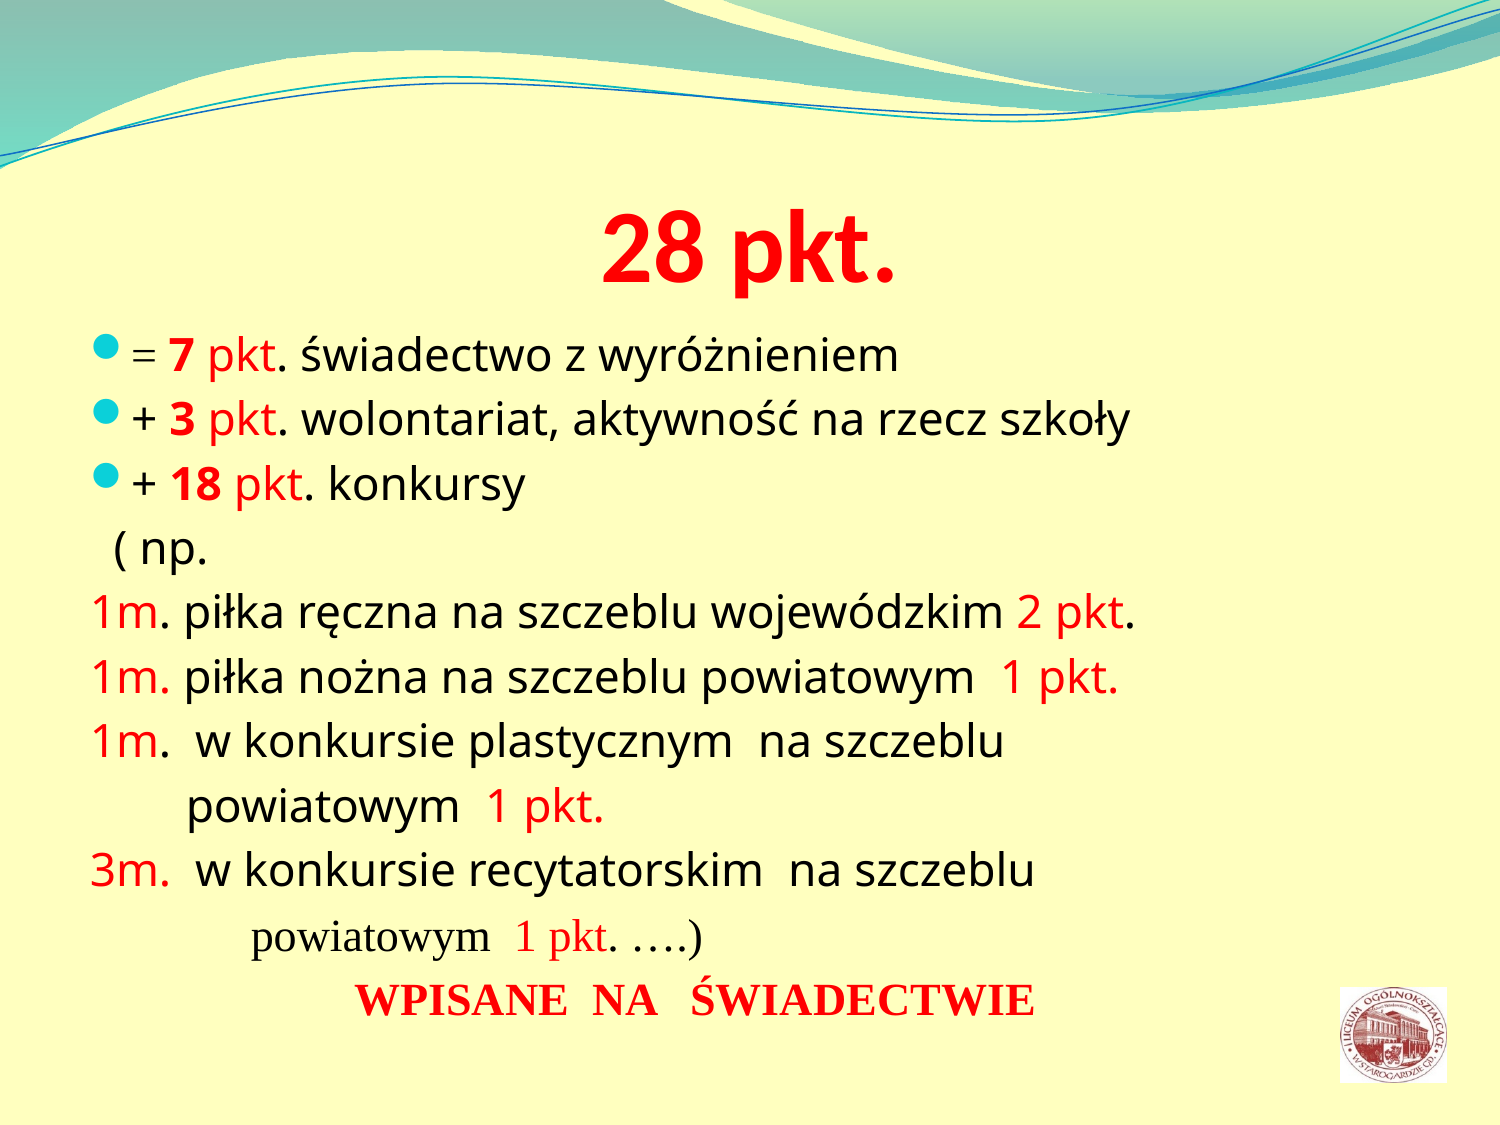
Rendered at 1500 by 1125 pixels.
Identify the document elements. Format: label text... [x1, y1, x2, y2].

list = 7 pkt. świadectwo z wyróżnieniem + 3 pkt. wolontariat, aktywność na rzecz szkoły + 18 pkt. konkursy ( np. 1m. piłka ręczna na szczeblu wojewódzkim 2 pkt. 1m. piłka nożna na szczeblu powiatowym 1 pkt. 1m. w konkursie plastycznym na szczeblu powiatowym 1 pkt. 3m. w konkursie recytatorskim na szczeblu powiatowym 1 pkt. ….) WPISANE NA ŚWIADECTWIE [75, 317, 1425, 1038]
picture [1340, 987, 1448, 1083]
title 28 pkt. [75, 115, 1425, 303]
